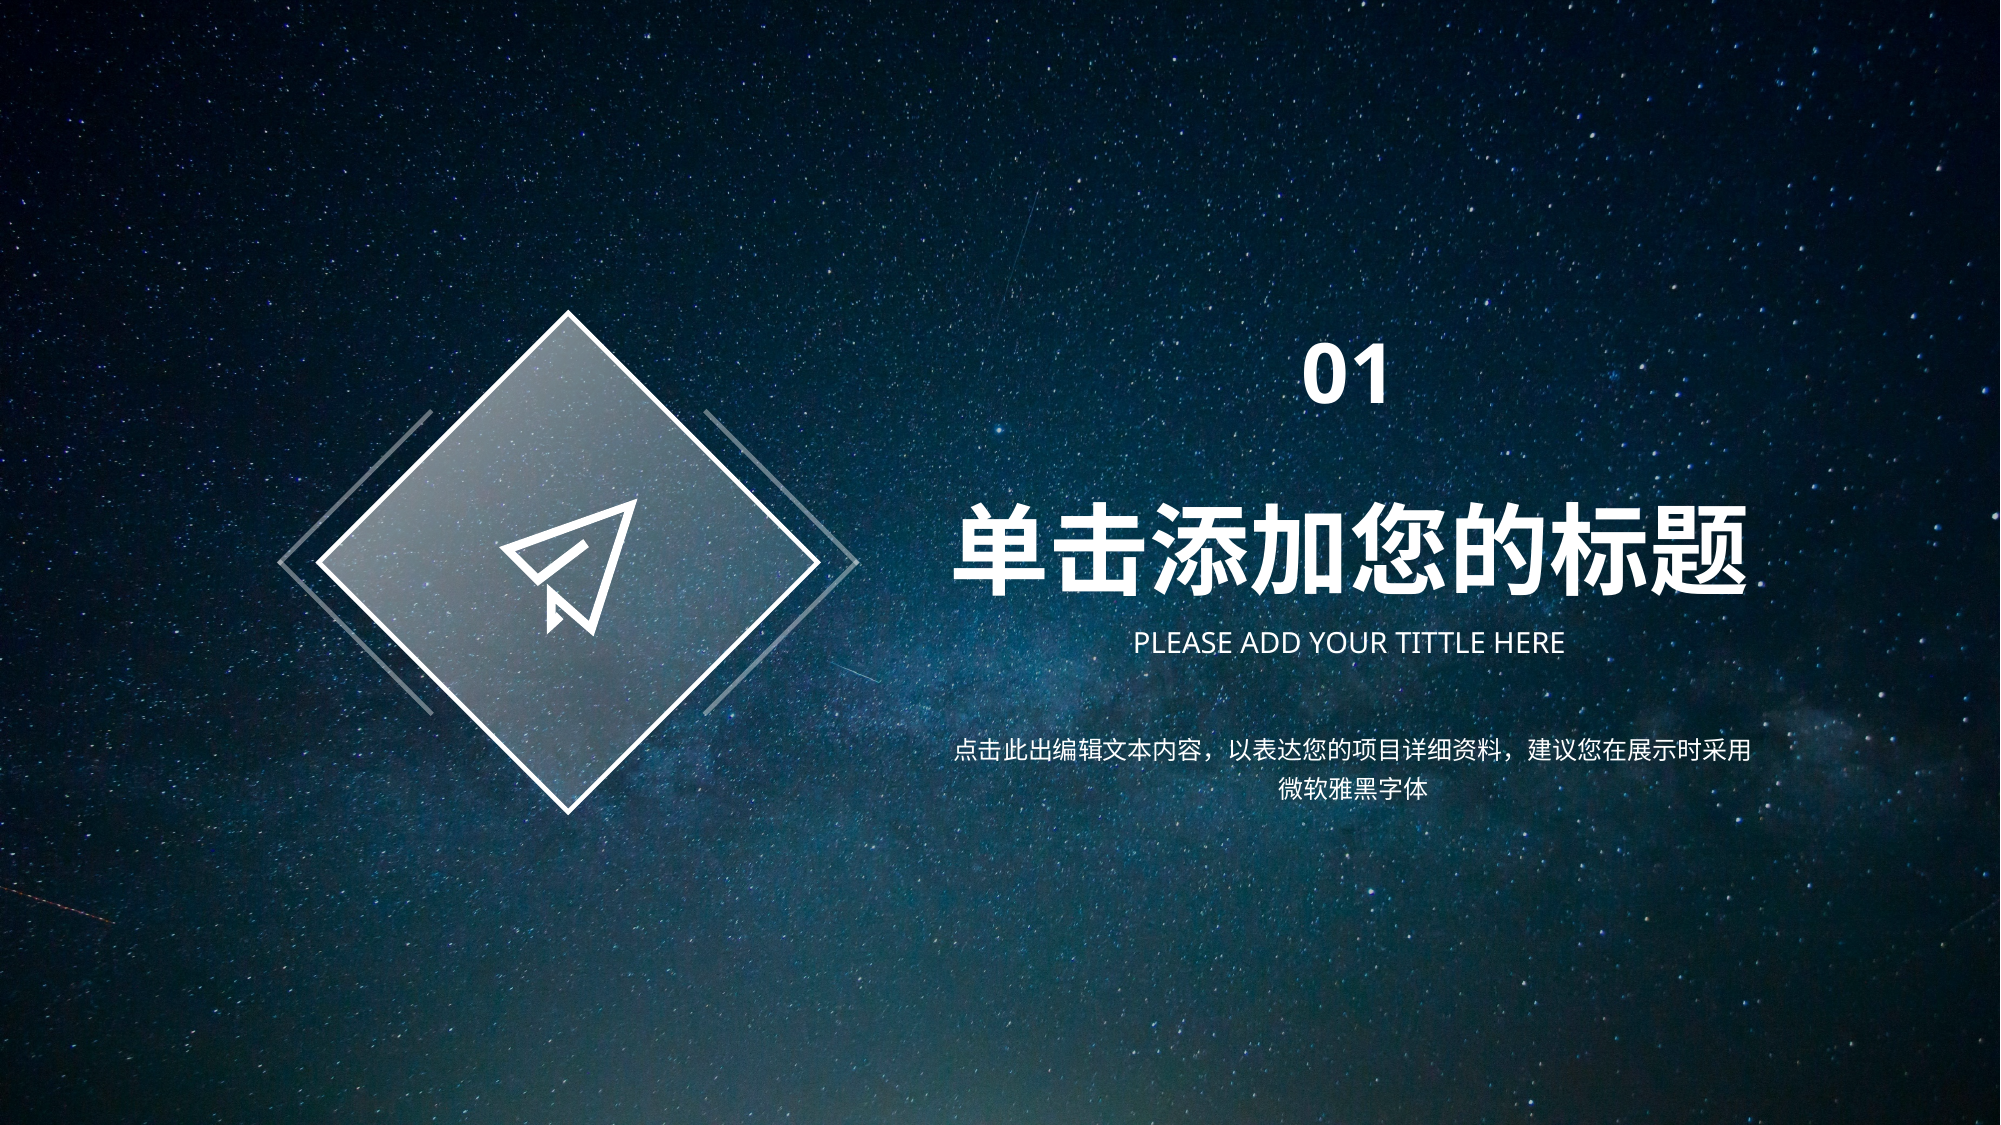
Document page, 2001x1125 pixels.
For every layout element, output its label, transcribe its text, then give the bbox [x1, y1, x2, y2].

text_box 单击添加您的标题 [924, 480, 1775, 615]
text_box 01 [1259, 312, 1439, 428]
picture [0, 0, 2000, 1125]
text_box PLEASE ADD YOUR TITTLE HERE [1026, 616, 1673, 667]
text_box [278, 312, 859, 812]
text_box 点击此出编辑文本内容，以表达您的项目详细资料，建议您在展示时采用微软雅黑字体 [931, 718, 1775, 811]
